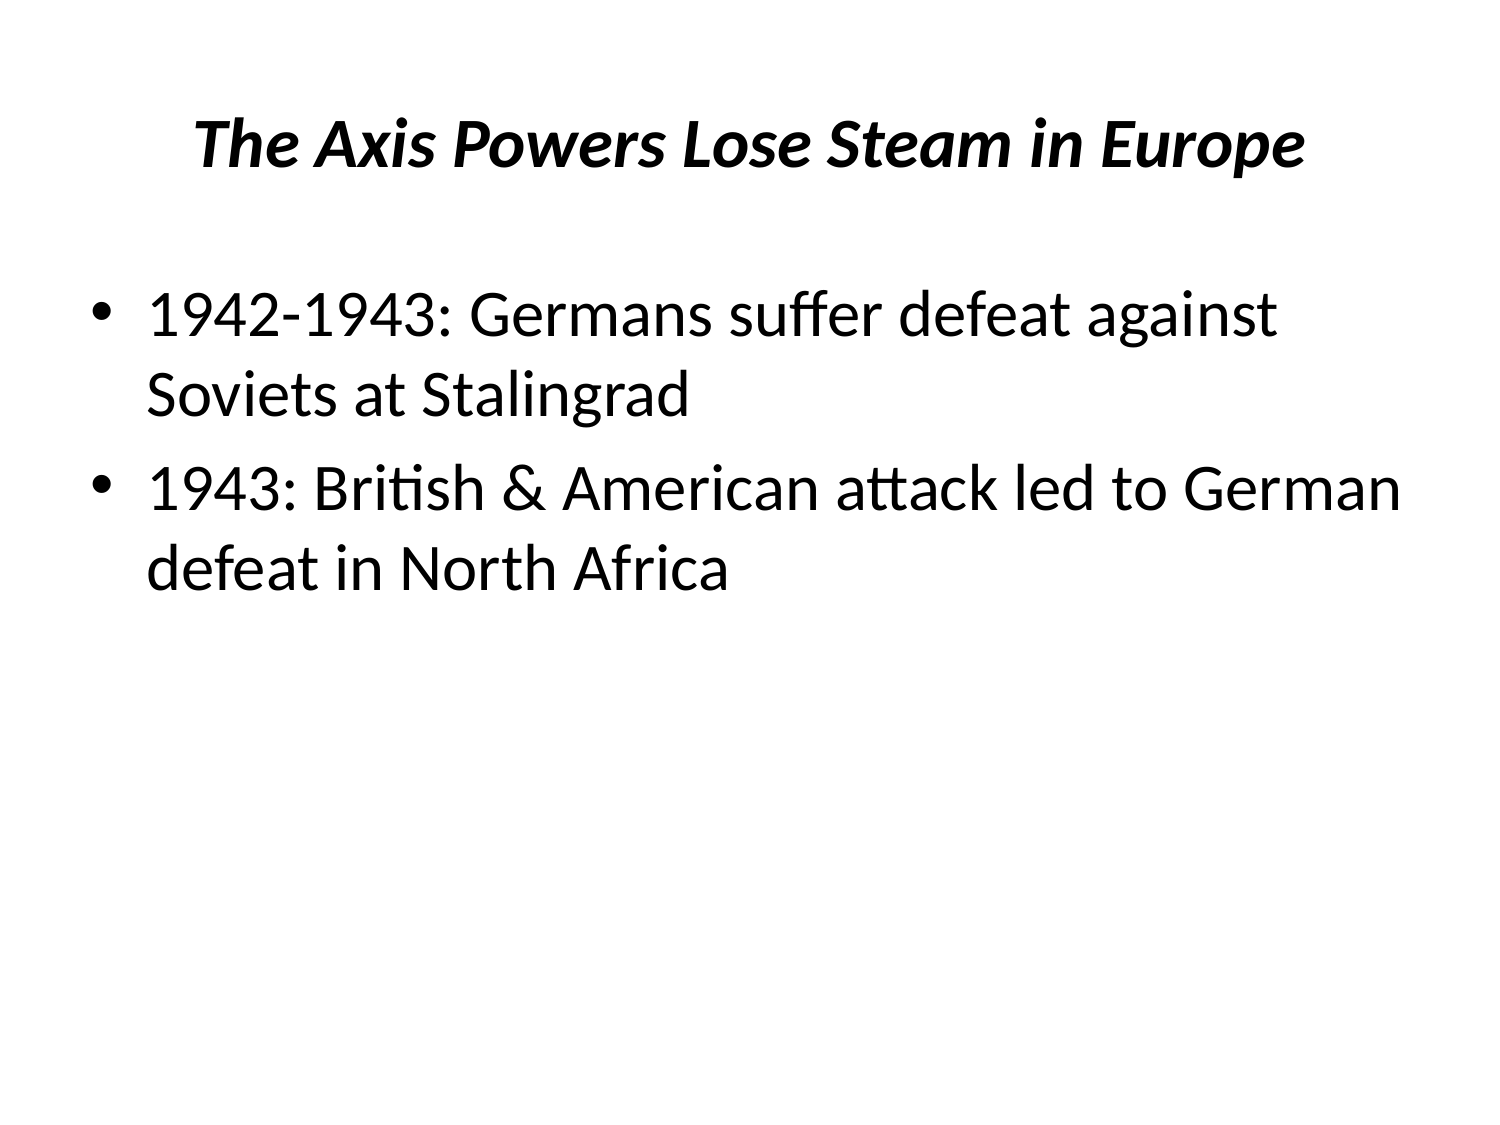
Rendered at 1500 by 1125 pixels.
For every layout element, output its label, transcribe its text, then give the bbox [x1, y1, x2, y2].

title The Axis Powers Lose Steam in Europe [75, 45, 1425, 233]
list 1942-1943: Germans suffer defeat against Soviets at Stalingrad 1943: British & American attack led to German defeat in North Africa [75, 262, 1425, 1005]
